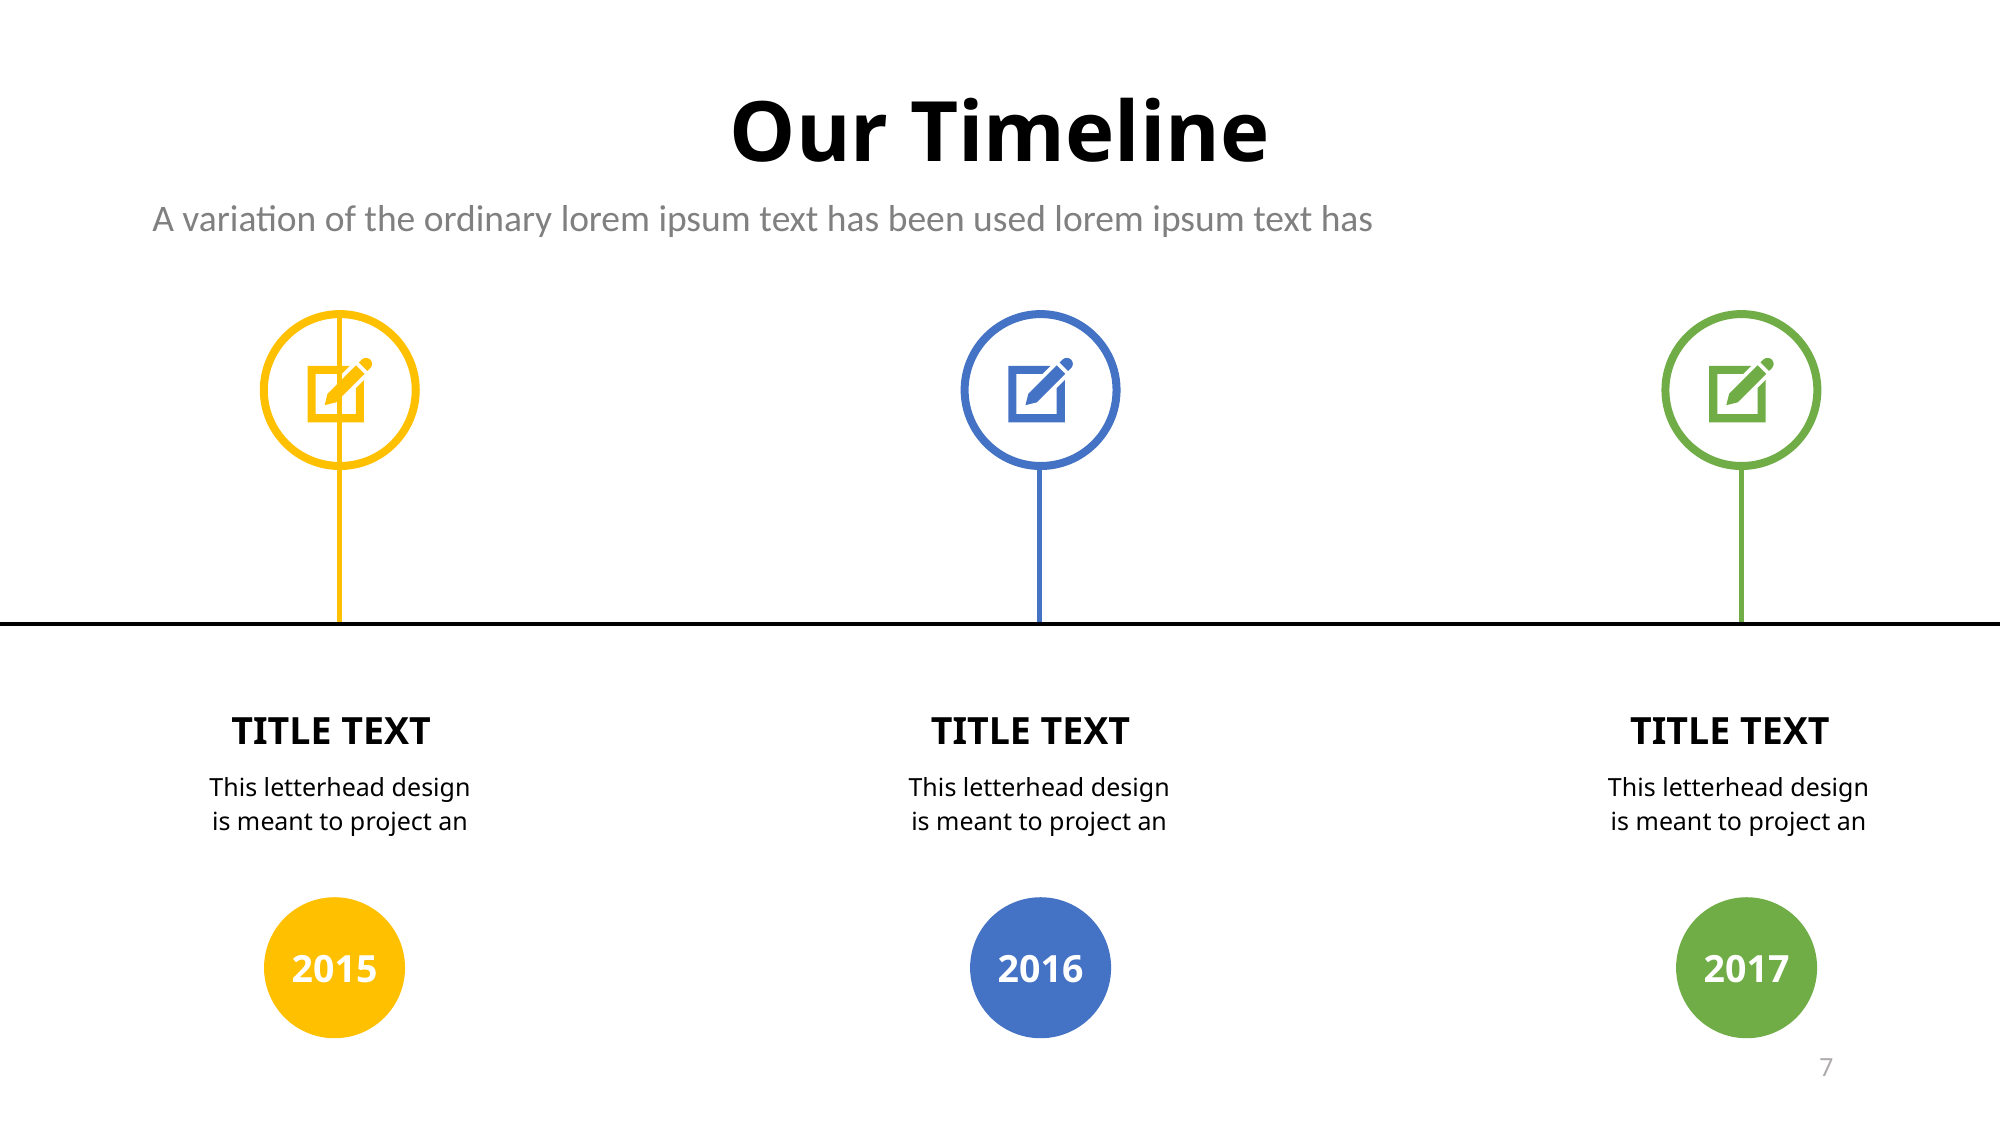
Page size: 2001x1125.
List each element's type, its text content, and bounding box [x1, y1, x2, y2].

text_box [1599, 699, 1878, 837]
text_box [960, 310, 1121, 470]
subtitle A variation of the ordinary lorem ipsum text has been used lorem ipsum text has [137, 186, 1863, 227]
text_box [975, 998, 1106, 1040]
text_box 2015 [269, 937, 400, 998]
text_box 2017 [1681, 937, 1812, 998]
text_box [1681, 998, 1812, 1040]
text_box [1812, 938, 1819, 997]
title Our Timeline [137, 78, 1863, 186]
text_box [969, 939, 975, 997]
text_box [900, 699, 1179, 837]
text_box 2016 [975, 937, 1106, 998]
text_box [200, 699, 480, 837]
text_box [263, 939, 269, 997]
text_box [269, 998, 400, 1040]
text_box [1661, 310, 1822, 470]
text_box [976, 896, 1106, 937]
slide_number 7 [1790, 1042, 1863, 1094]
text_box [1106, 938, 1113, 997]
text_box [400, 938, 407, 997]
text_box [1682, 896, 1812, 937]
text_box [259, 310, 420, 470]
text_box [269, 896, 400, 937]
text_box [1675, 939, 1681, 997]
